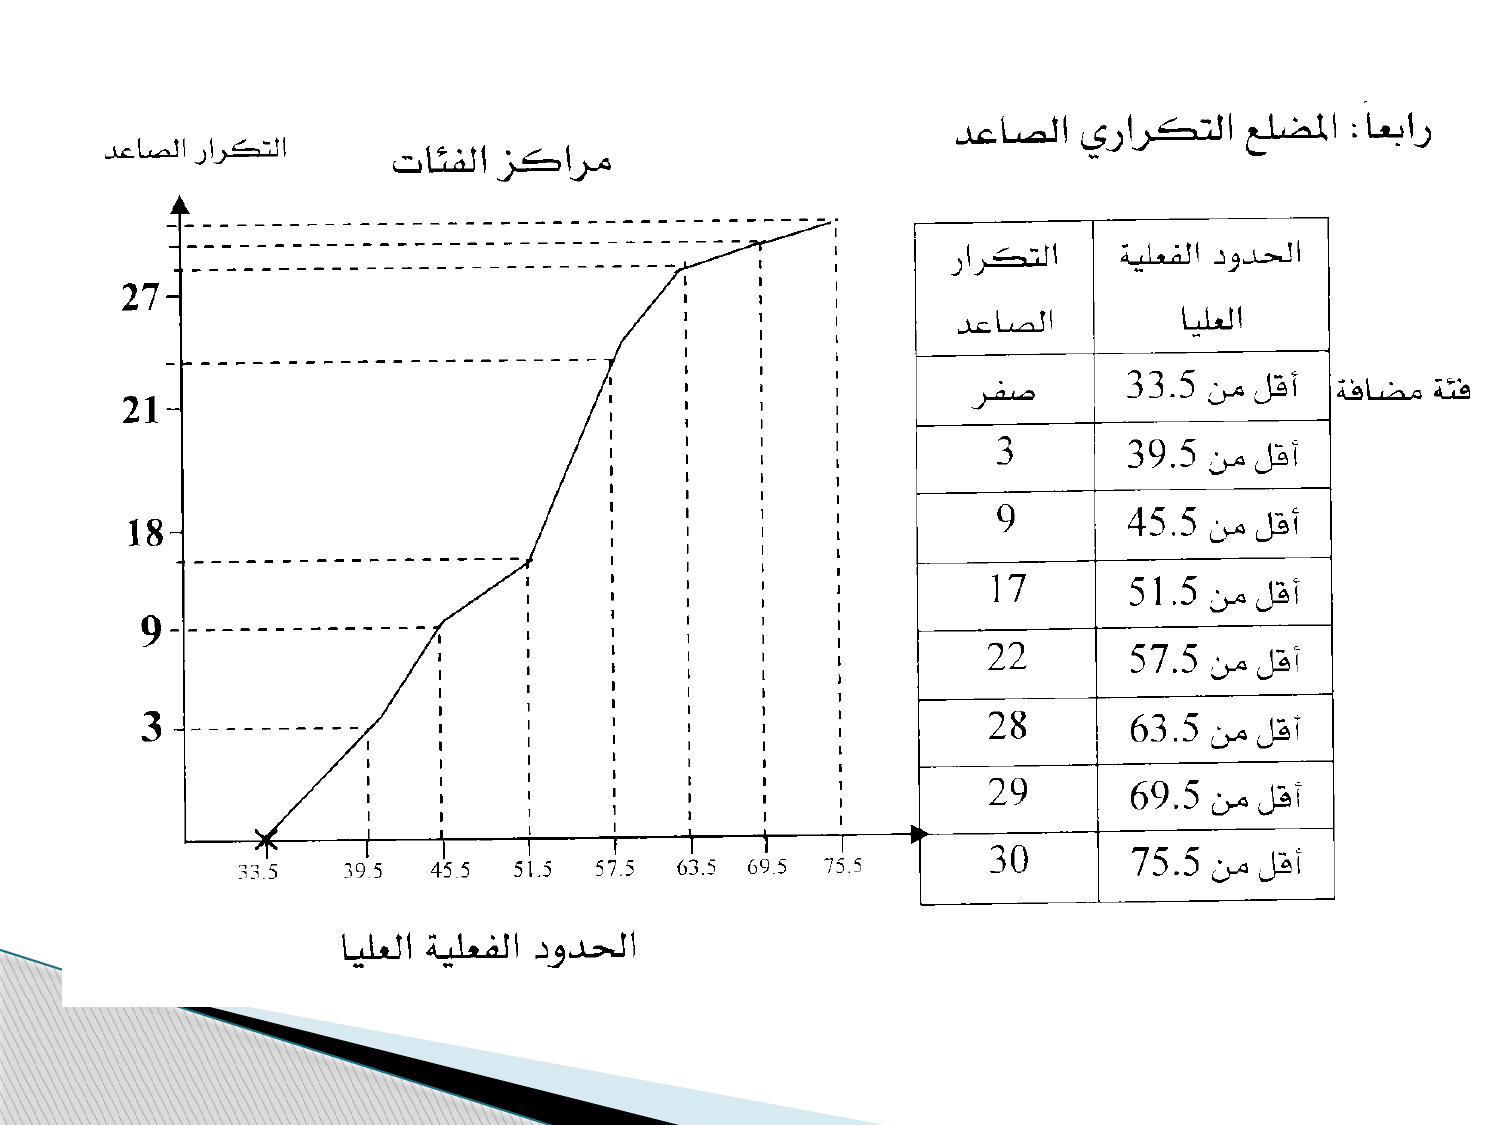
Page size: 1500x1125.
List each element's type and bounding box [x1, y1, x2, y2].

picture [62, 101, 1500, 1008]
